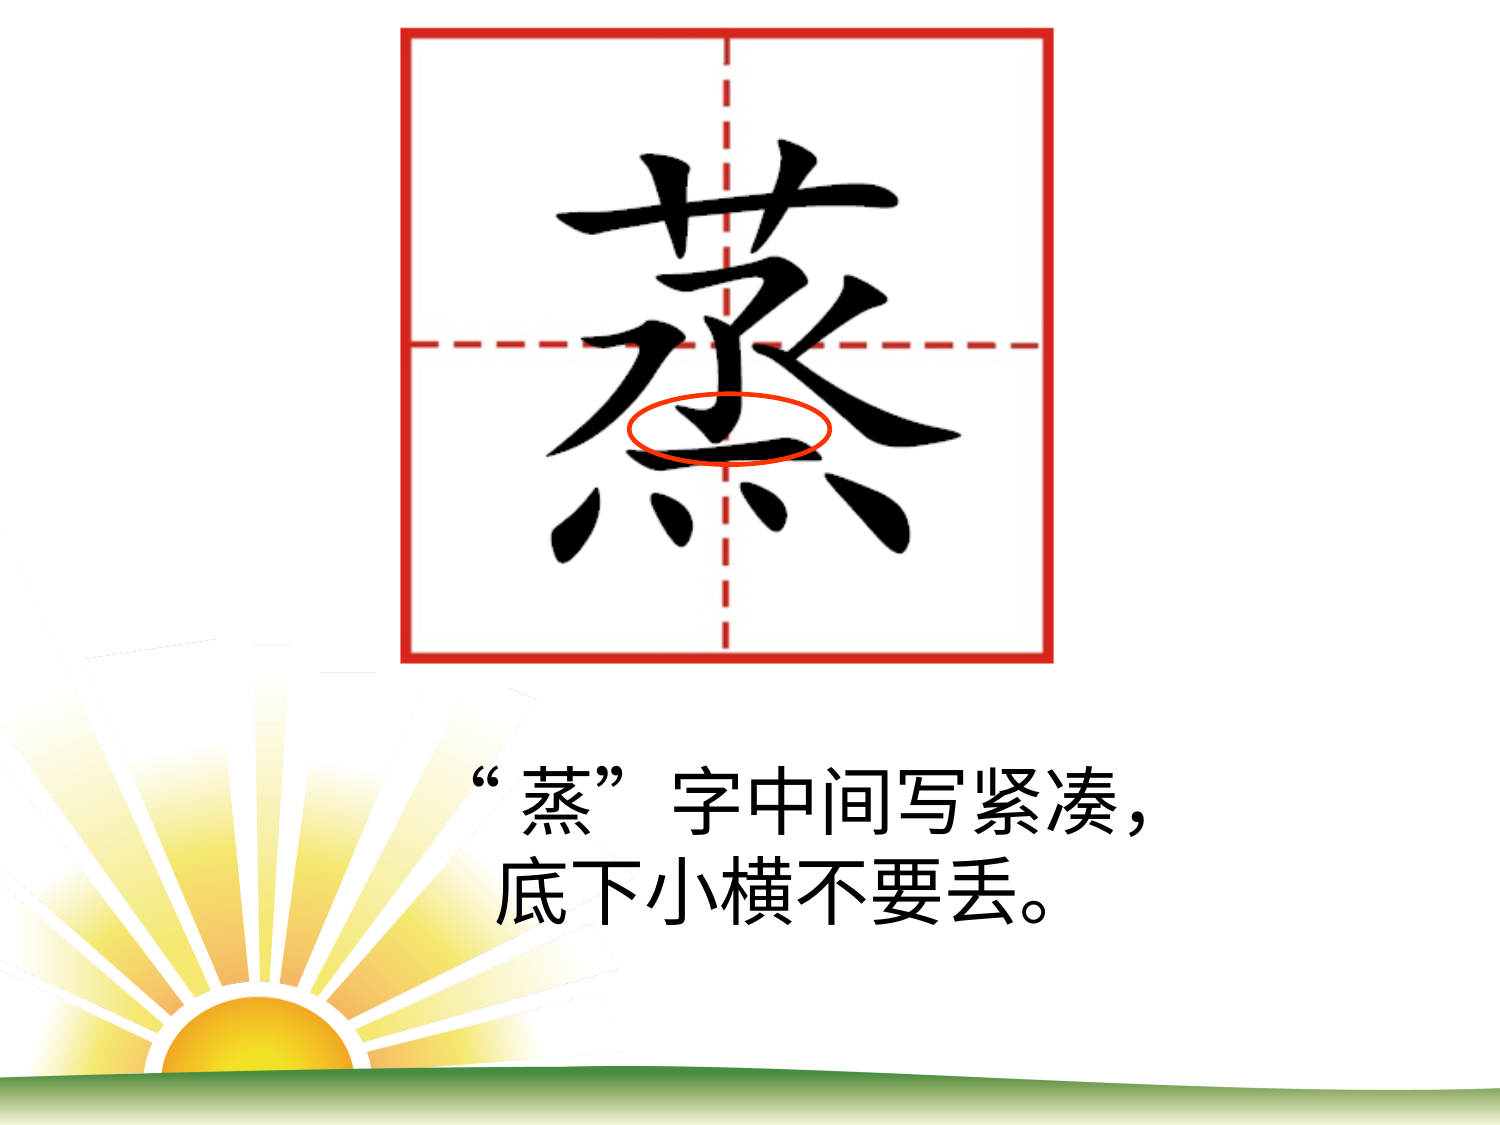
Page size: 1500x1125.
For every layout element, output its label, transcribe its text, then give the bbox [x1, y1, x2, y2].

text_box “蒸”字中间写紧凑， 底下小横不要丢。 [411, 747, 1301, 942]
picture [0, 0, 1500, 1125]
